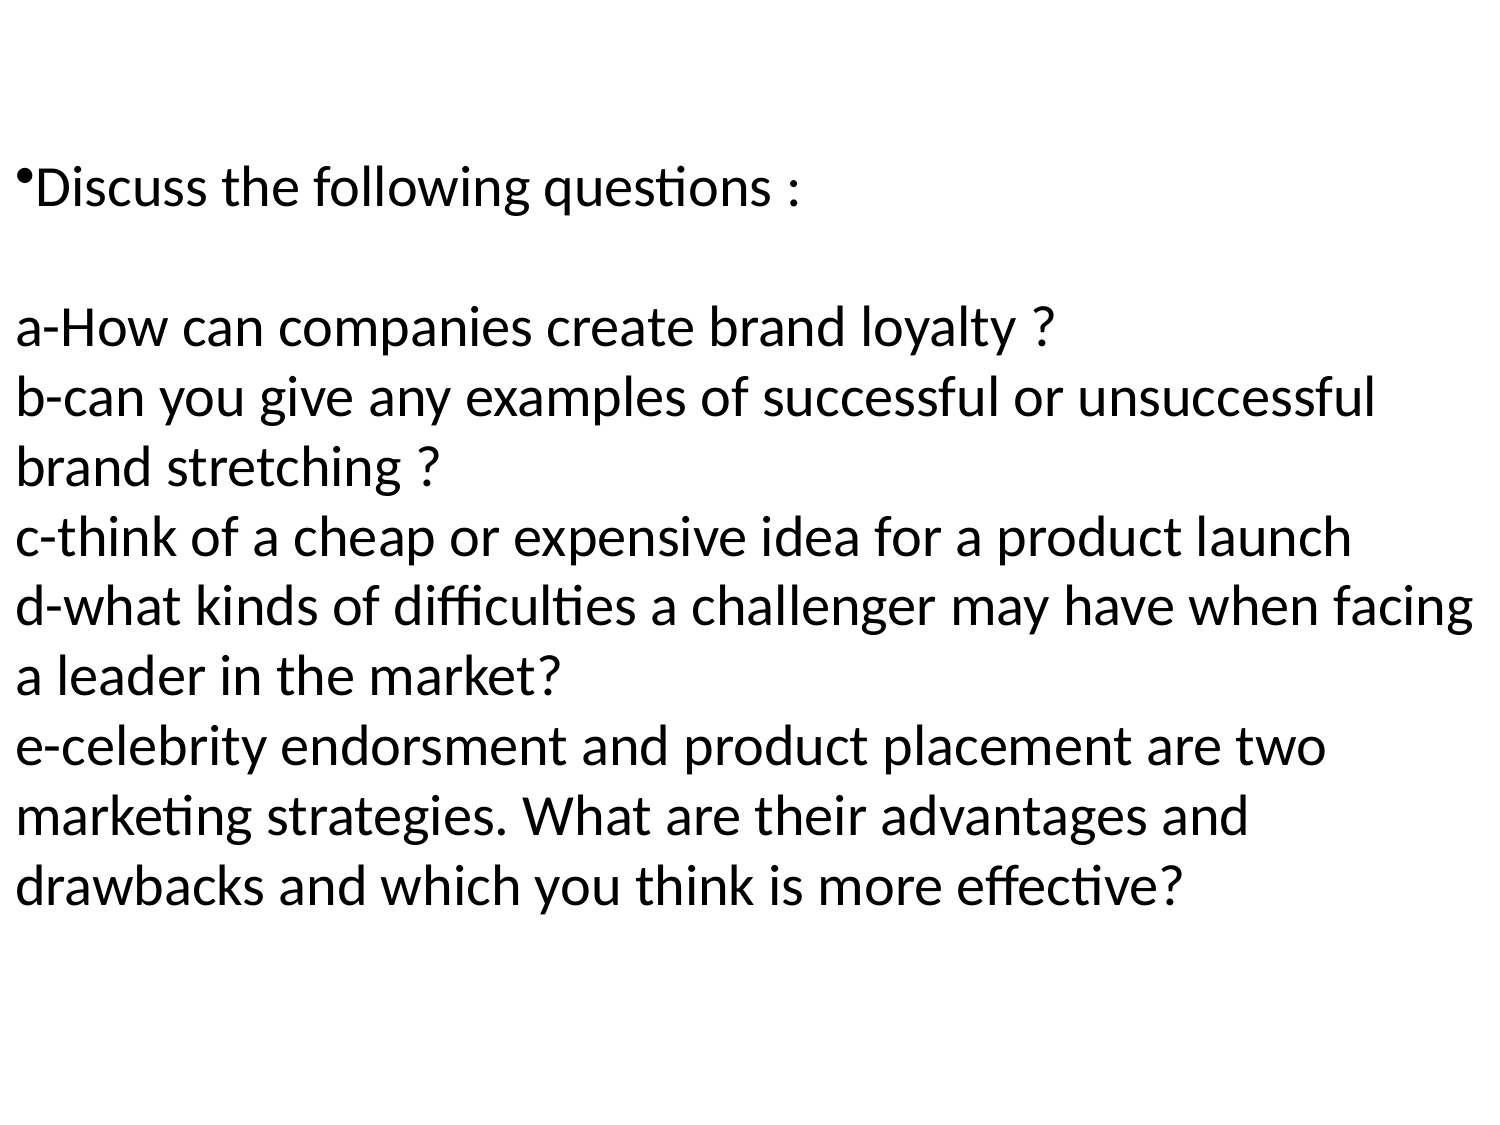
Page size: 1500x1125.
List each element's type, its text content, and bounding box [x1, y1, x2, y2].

text_box Discuss the following questions : a-How can companies create brand loyalty ? b-can you give any examples of successful or unsuccessful brand stretching ? c-think of a cheap or expensive idea for a product launch d-what kinds of difficulties a challenger may have when facing a leader in the market? e-celebrity endorsment and product placement are two marketing strategies. What are their advantages and drawbacks and which you think is more effective? [0, 140, 1500, 925]
